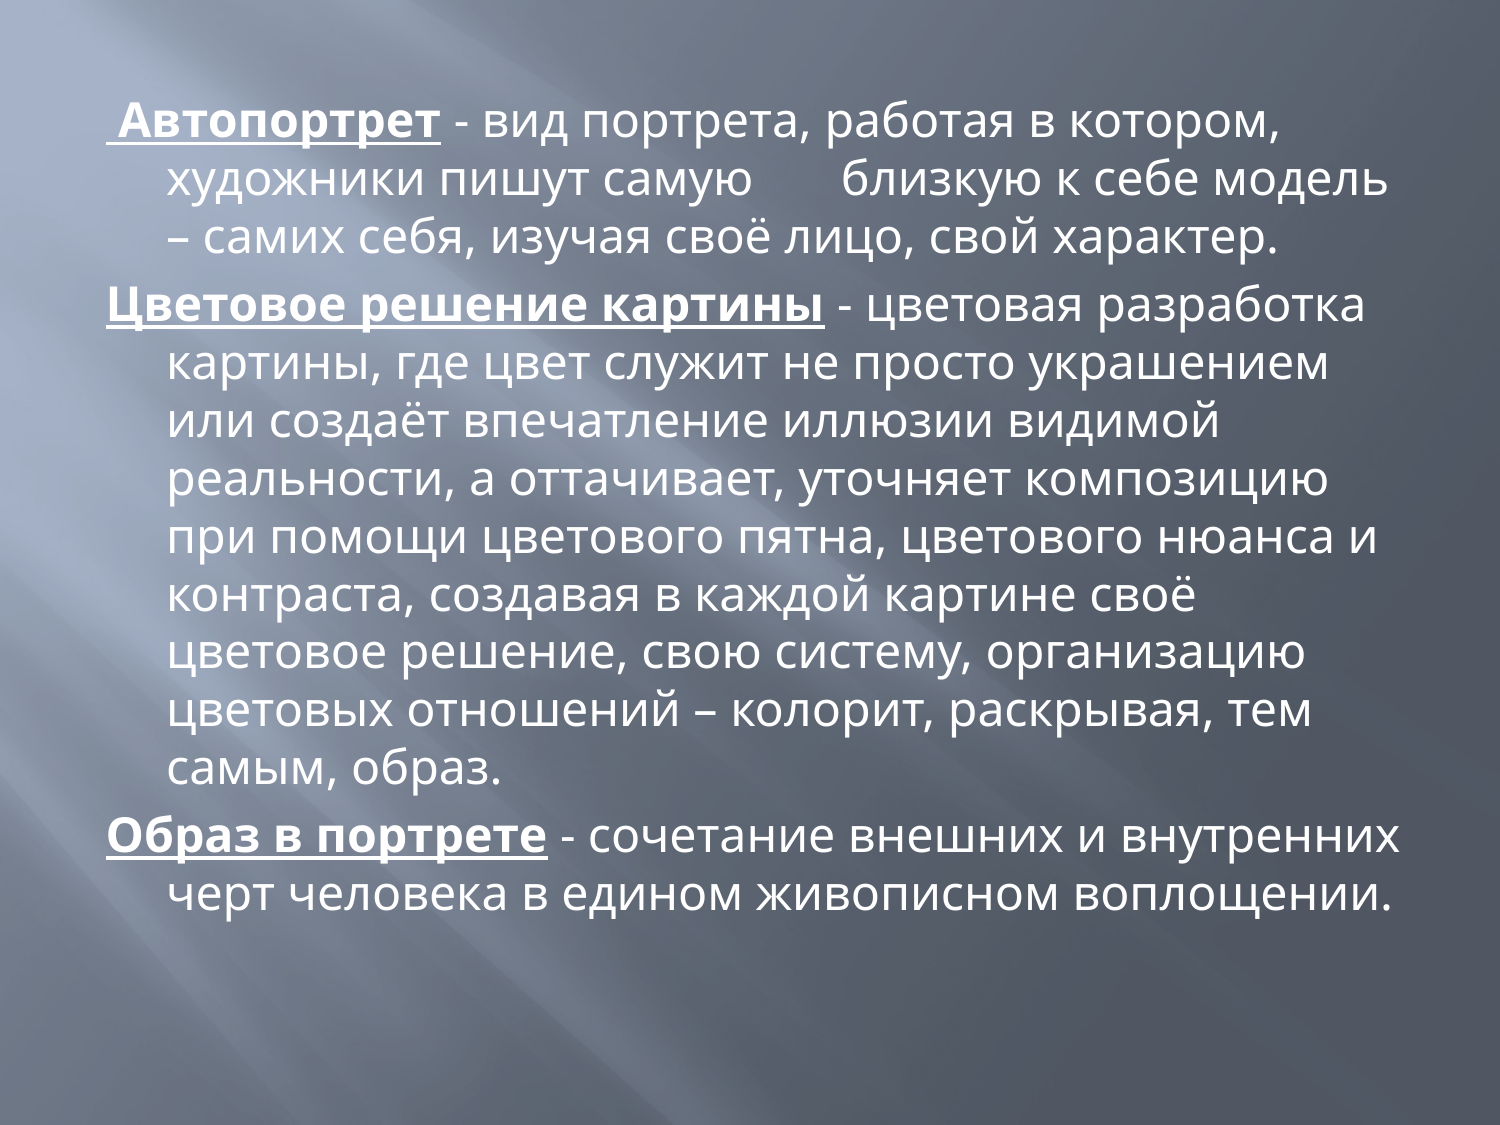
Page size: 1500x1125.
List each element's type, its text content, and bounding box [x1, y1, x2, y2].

list Автопортрет - вид портрета, работая в котором, художники пишут самую близкую к себе модель – самих себя, изучая своё лицо, свой характер. Цветовое решение картины - цветовая разработка картины, где цвет служит не просто украшением или создаёт впечатление иллюзии видимой реальности, а оттачивает, уточняет композицию при помощи цветового пятна, цветового нюанса и контраста, создавая в каждой картине своё цветовое решение, свою систему, организацию цветовых отношений – колорит, раскрывая, тем самым, образ. Образ в портрете - сочетание внешних и внутренних черт человека в едином живописном воплощении. [70, 81, 1421, 1044]
